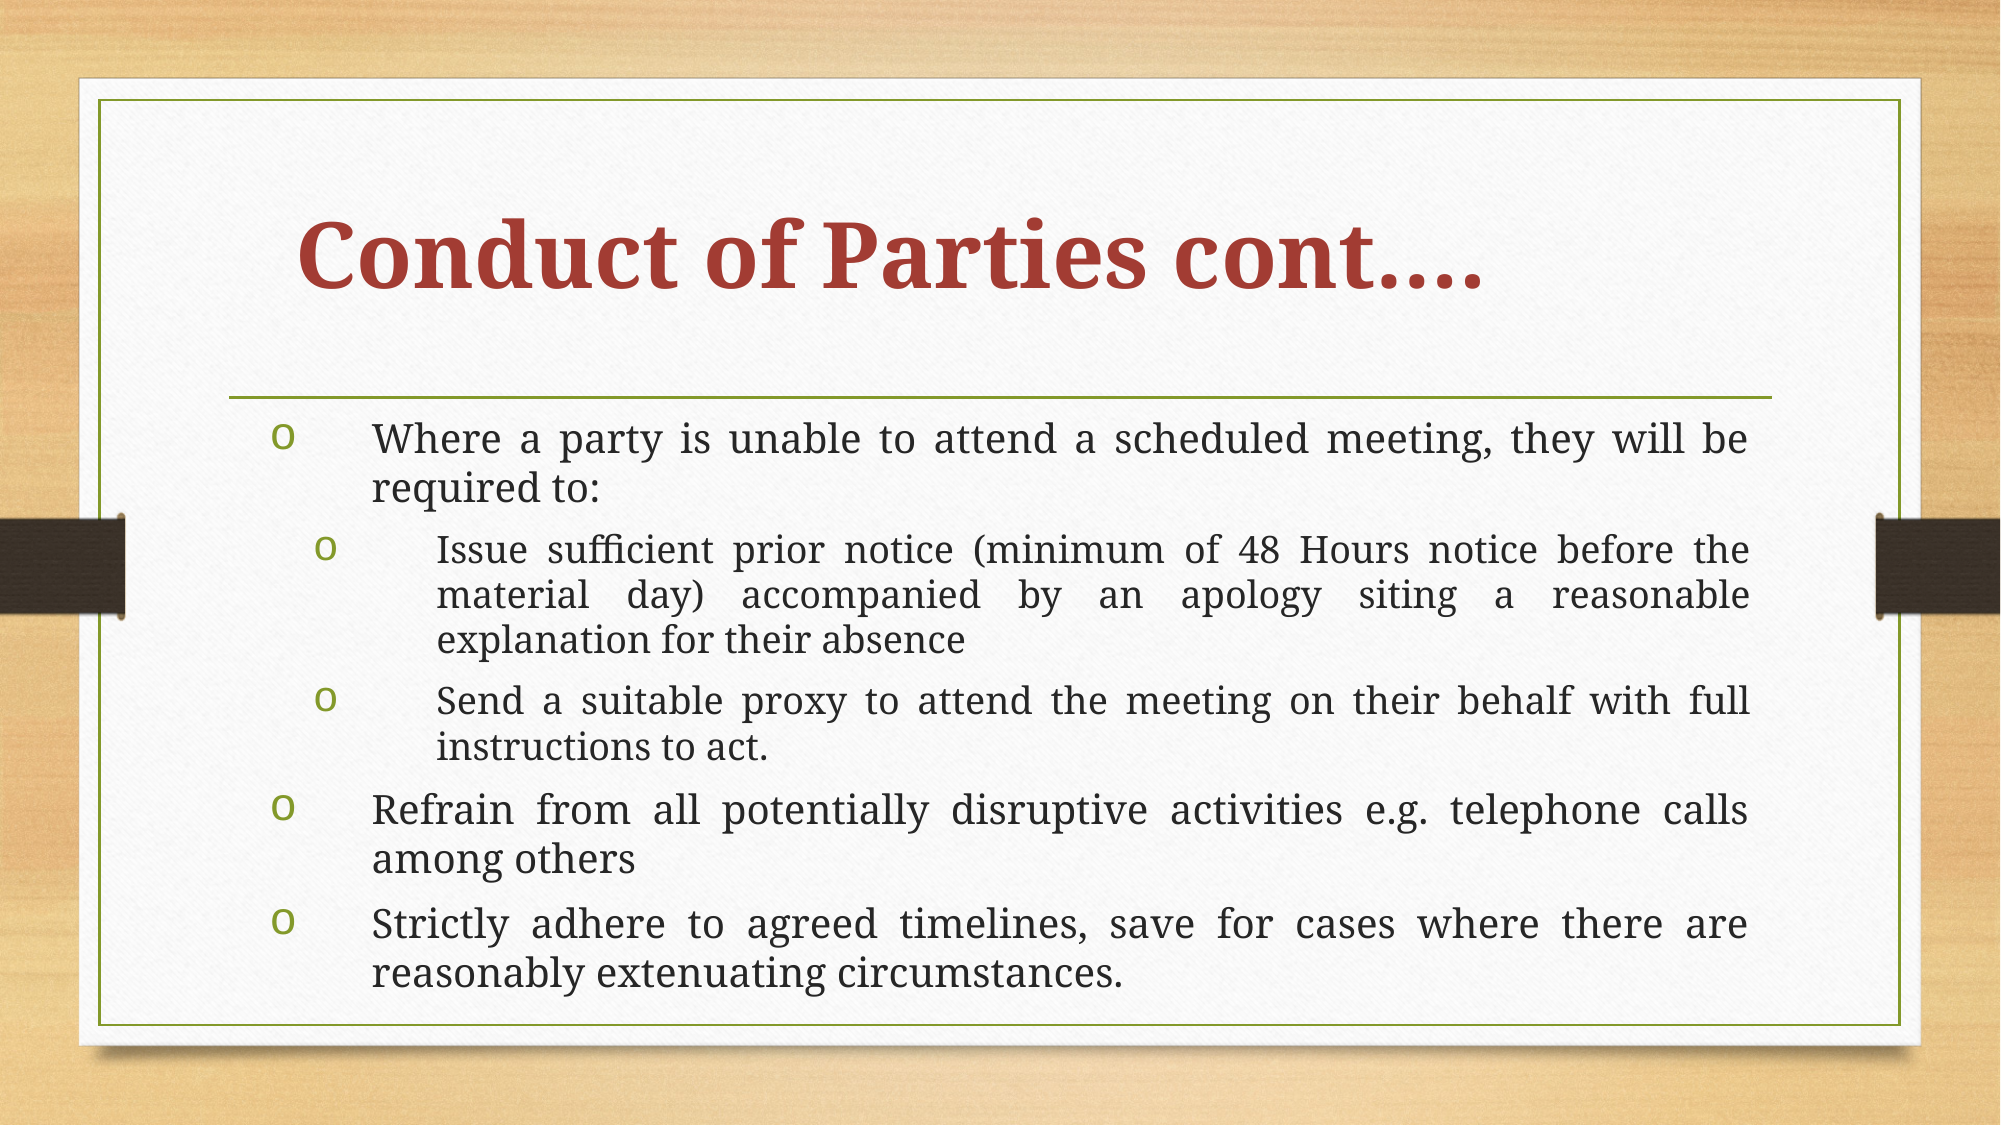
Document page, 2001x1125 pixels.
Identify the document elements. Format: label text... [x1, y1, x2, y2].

list Where a party is unable to attend a scheduled meeting, they will be required to: Issue sufficient prior notice (minimum of 48 Hours notice before the material day) accompanied by an apology siting a reasonable explanation for their absence Send a suitable proxy to attend the meeting on their behalf with full instructions to act. Refrain from all potentially disruptive activities e.g. telephone calls among others Strictly adhere to agreed timelines, save for cases where there are reasonably extenuating circumstances. [243, 405, 1766, 1005]
title Conduct of Parties cont…. [232, 163, 1575, 340]
picture [0, 0, 2001, 1125]
